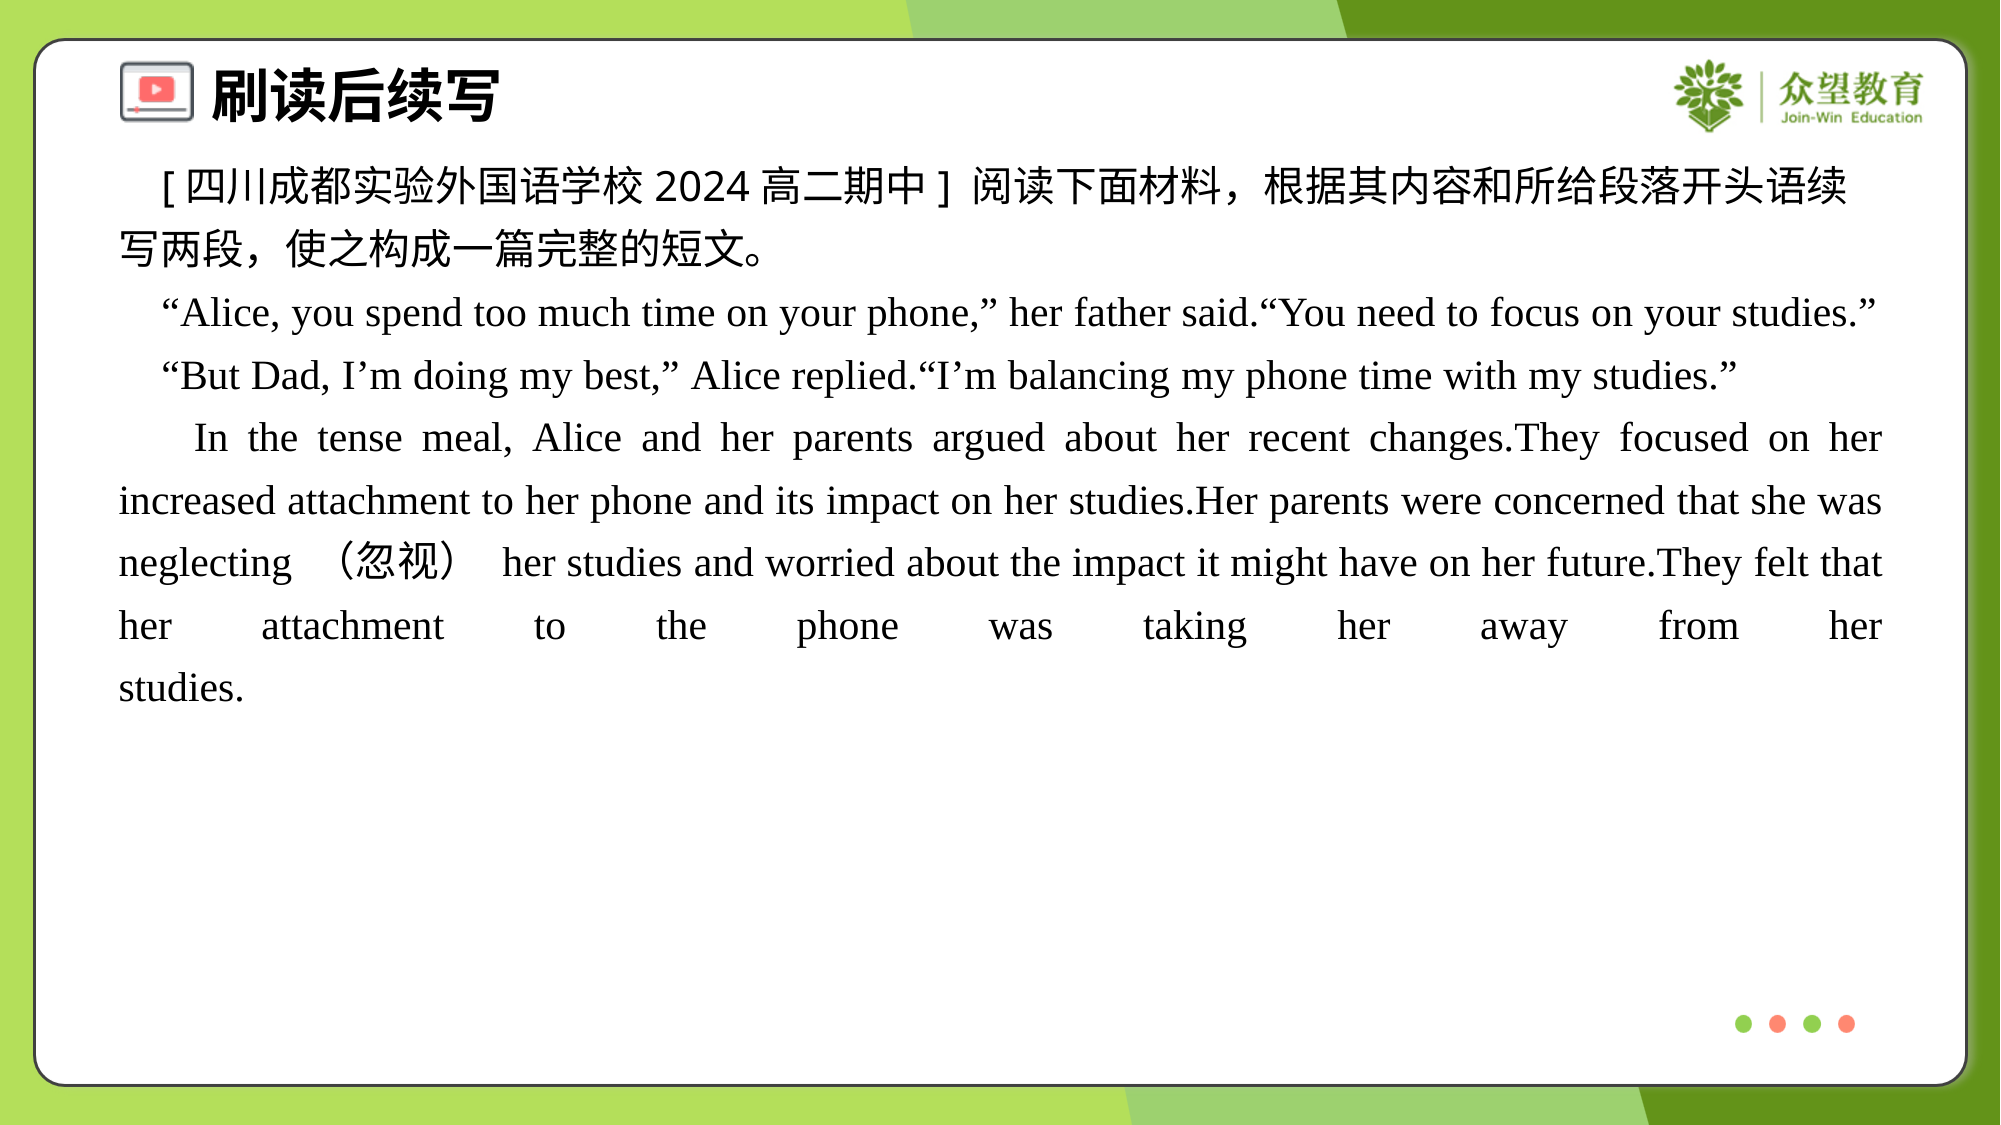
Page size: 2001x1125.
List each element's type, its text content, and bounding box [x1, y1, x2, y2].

picture [0, 0, 2000, 1125]
text_box [四川成都实验外国语学校2024高二期中] 阅读下面材料，根据其内容和所给段落开头语续写两段，使之构成一篇完整的短文。 “Alice, you spend too much time on your phone,” her father said.“You need to focus on your studies.” “But Dad, I’m doing my best,” Alice replied.“I’m balancing my phone time with my studies.” In the tense meal, Alice and her parents argued about her recent changes.They focused on her increased attachment to her phone and its impact on her studies.Her parents were concerned that she was neglecting （忽视） her studies and worried about the impact it might have on her future.They felt that her attachment to the phone was taking her away from her studies.#3 [118, 147, 1883, 767]
